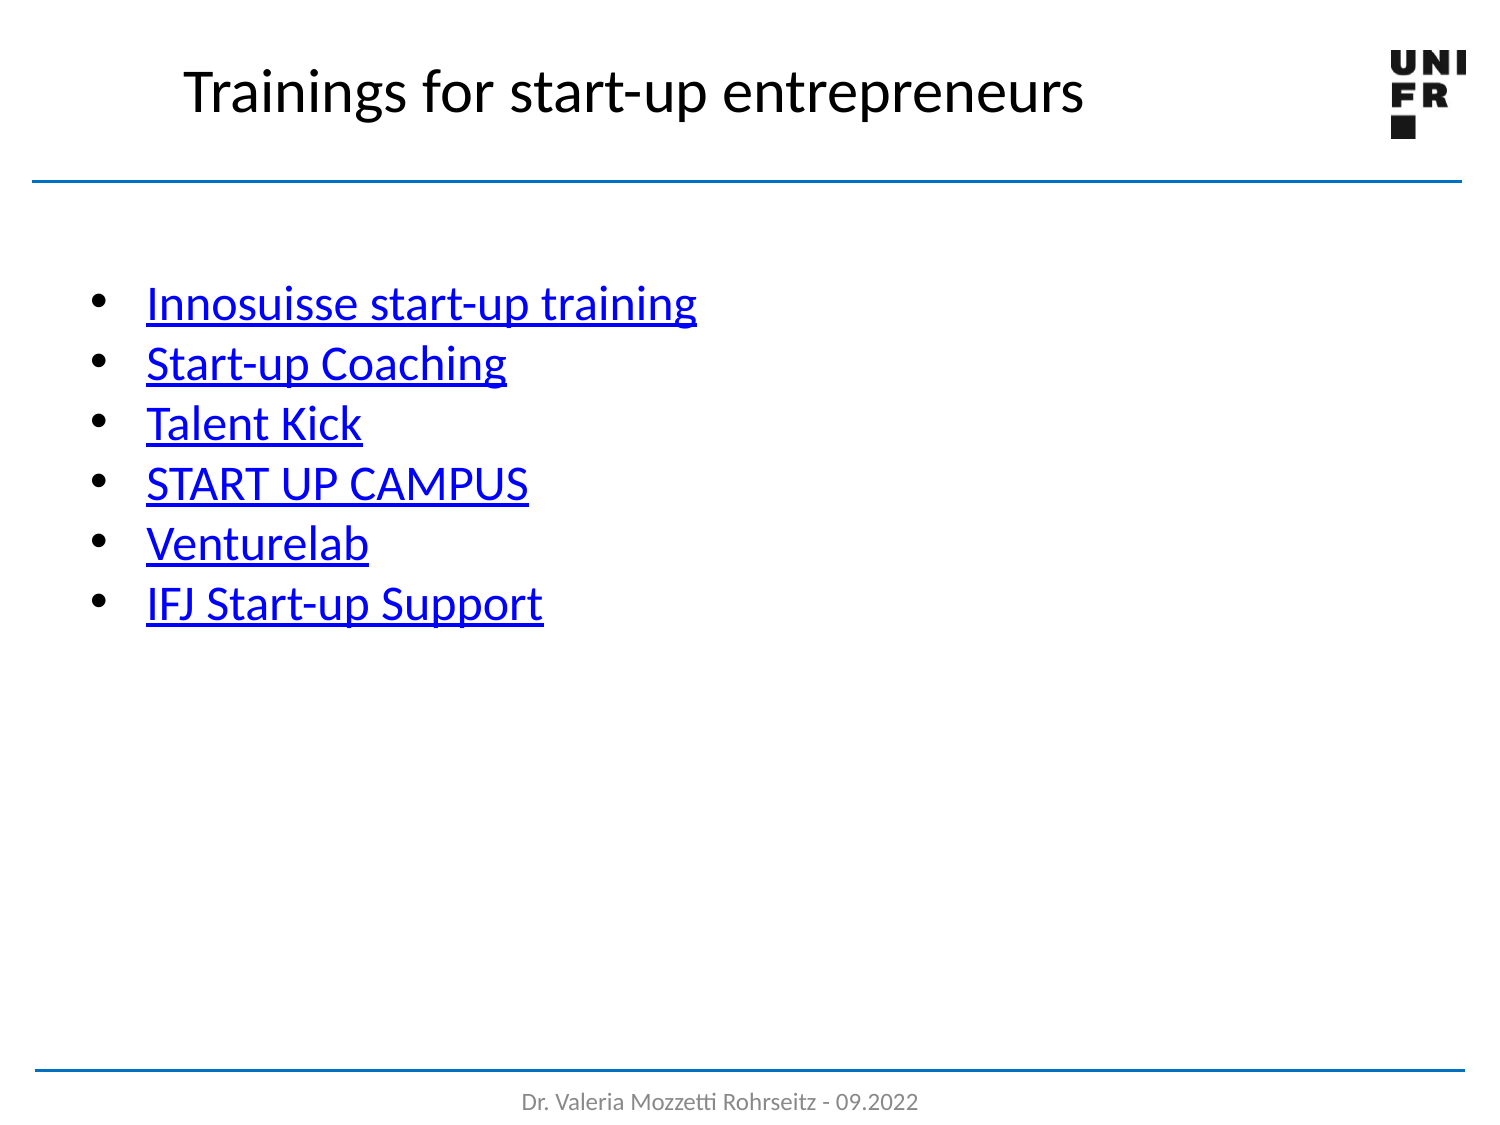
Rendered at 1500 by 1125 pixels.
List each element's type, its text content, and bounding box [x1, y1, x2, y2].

title Trainings for start-up entrepreneurs [168, 19, 1466, 156]
list Innosuisse start-up training Start-up Coaching Talent Kick START UP CAMPUS Venturelab IFJ Start-up Support [75, 262, 1425, 1005]
list Dr. Valeria Mozzetti Rohrseitz - 09.2022 [360, 1078, 1081, 1117]
